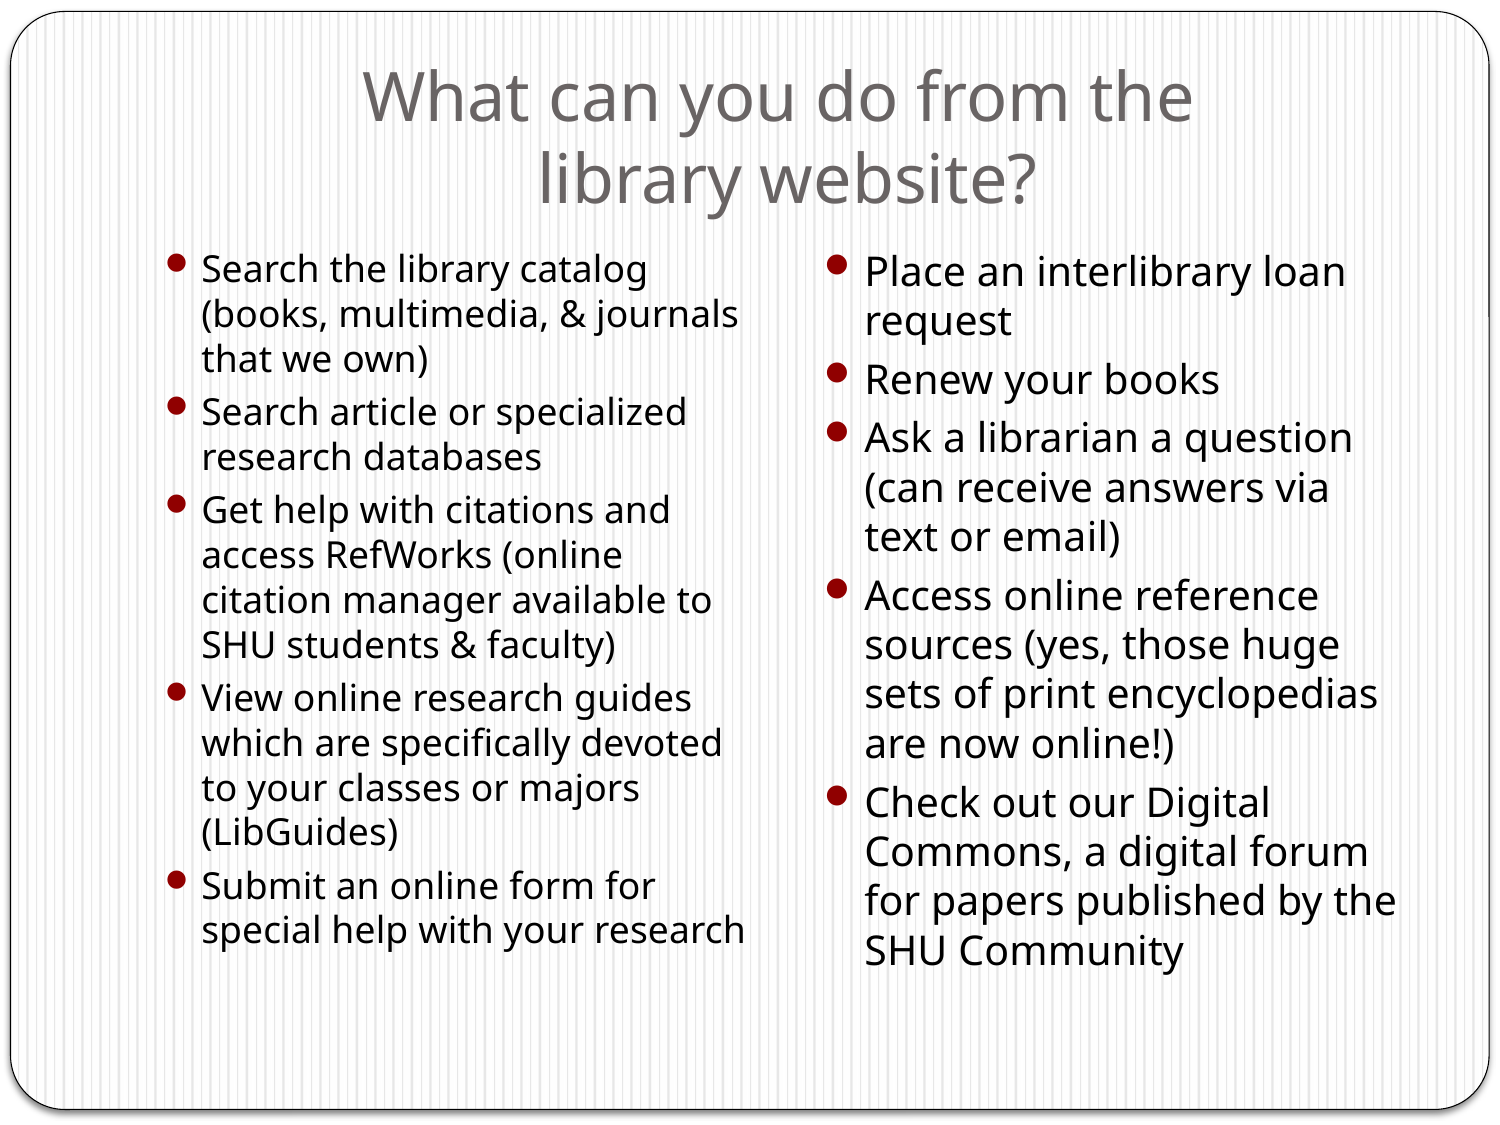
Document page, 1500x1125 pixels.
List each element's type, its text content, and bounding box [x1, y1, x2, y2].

list Place an interlibrary loan request Renew your books Ask a librarian a question (can receive answers via text or email) Access online reference sources (yes, those huge sets of print encyclopedias are now online!) Check out our Digital Commons, a digital forum for papers published by the SHU Community [809, 237, 1425, 988]
title What can you do from the library website? [150, 45, 1425, 233]
list Search the library catalog (books, multimedia, & journals that we own) Search article or specialized research databases Get help with citations and access RefWorks (online citation manager available to SHU students & faculty) View online research guides which are specifically devoted to your classes or majors (LibGuides) Submit an online form for special help with your research [150, 237, 765, 988]
